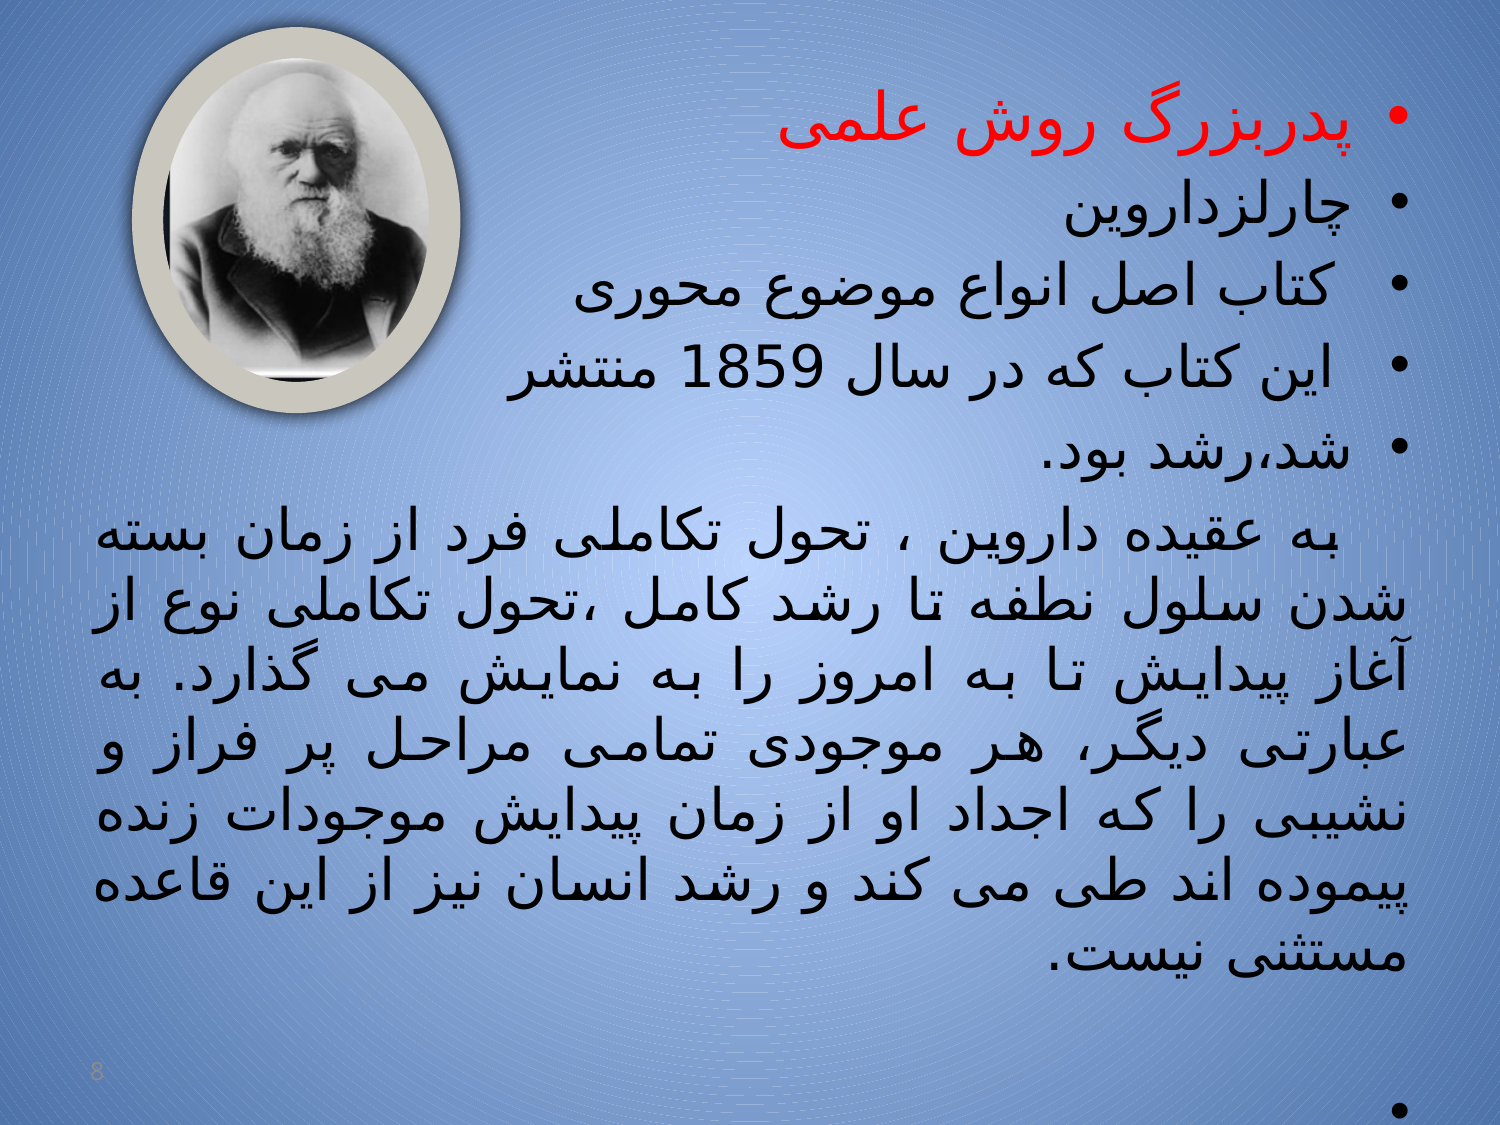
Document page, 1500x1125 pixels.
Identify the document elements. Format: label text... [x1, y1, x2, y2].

picture [147, 42, 446, 398]
list پدربزرگ روش علمی چارلزداروین کتاب اصل انواع موضوع محوری این کتاب که در سال 1859 منتشر شد،رشد بود. به عقیده داروین ، تحول تکاملی فرد از زمان بسته شدن سلول نطفه تا رشد کامل ،تحول تکاملی نوع از آغاز پیدایش تا به امروز را به نمایش می گذارد. به عبارتی دیگر، هر موجودی تمامی مراحل پر فراز و نشیبی را که اجداد او از زمان پیدایش موجودات زنده پیموده اند طی می کند و رشد انسان نیز از این قاعده مستثنی نیست. [75, 66, 1425, 1005]
slide_number 8 [75, 1042, 425, 1103]
